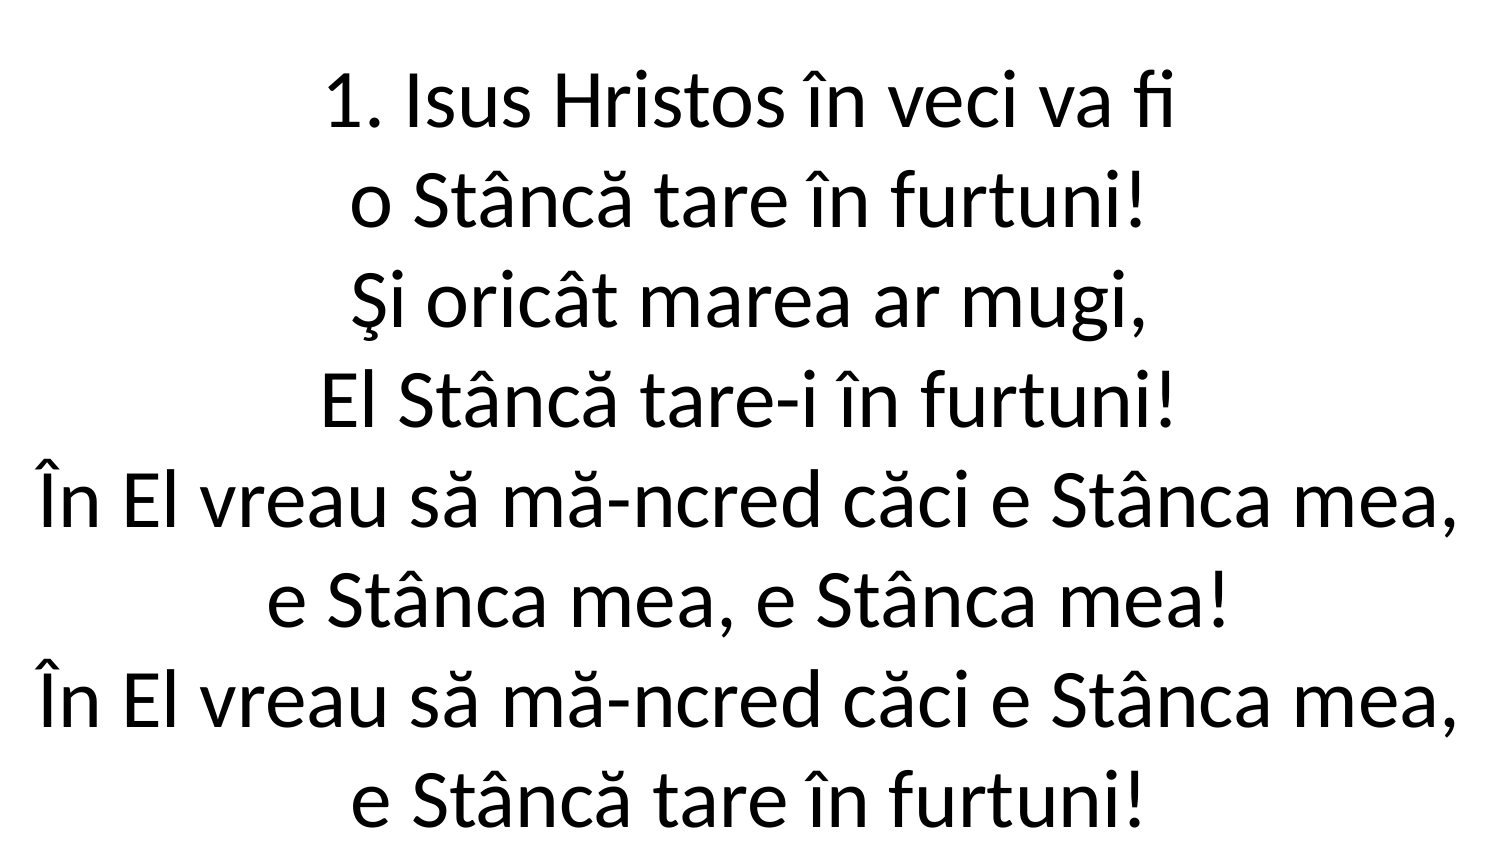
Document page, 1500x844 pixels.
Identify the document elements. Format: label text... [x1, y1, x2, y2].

text_box 1. Isus Hristos în veci va fi o Stâncă tare în furtuni! Şi oricât marea ar mugi, El Stâncă tare-i în furtuni! În El vreau să mă-ncred căci e Stânca mea, e Stânca mea, e Stânca mea! În El vreau să mă-ncred căci e Stânca mea, e Stâncă tare în furtuni! [23, 0, 1477, 844]
